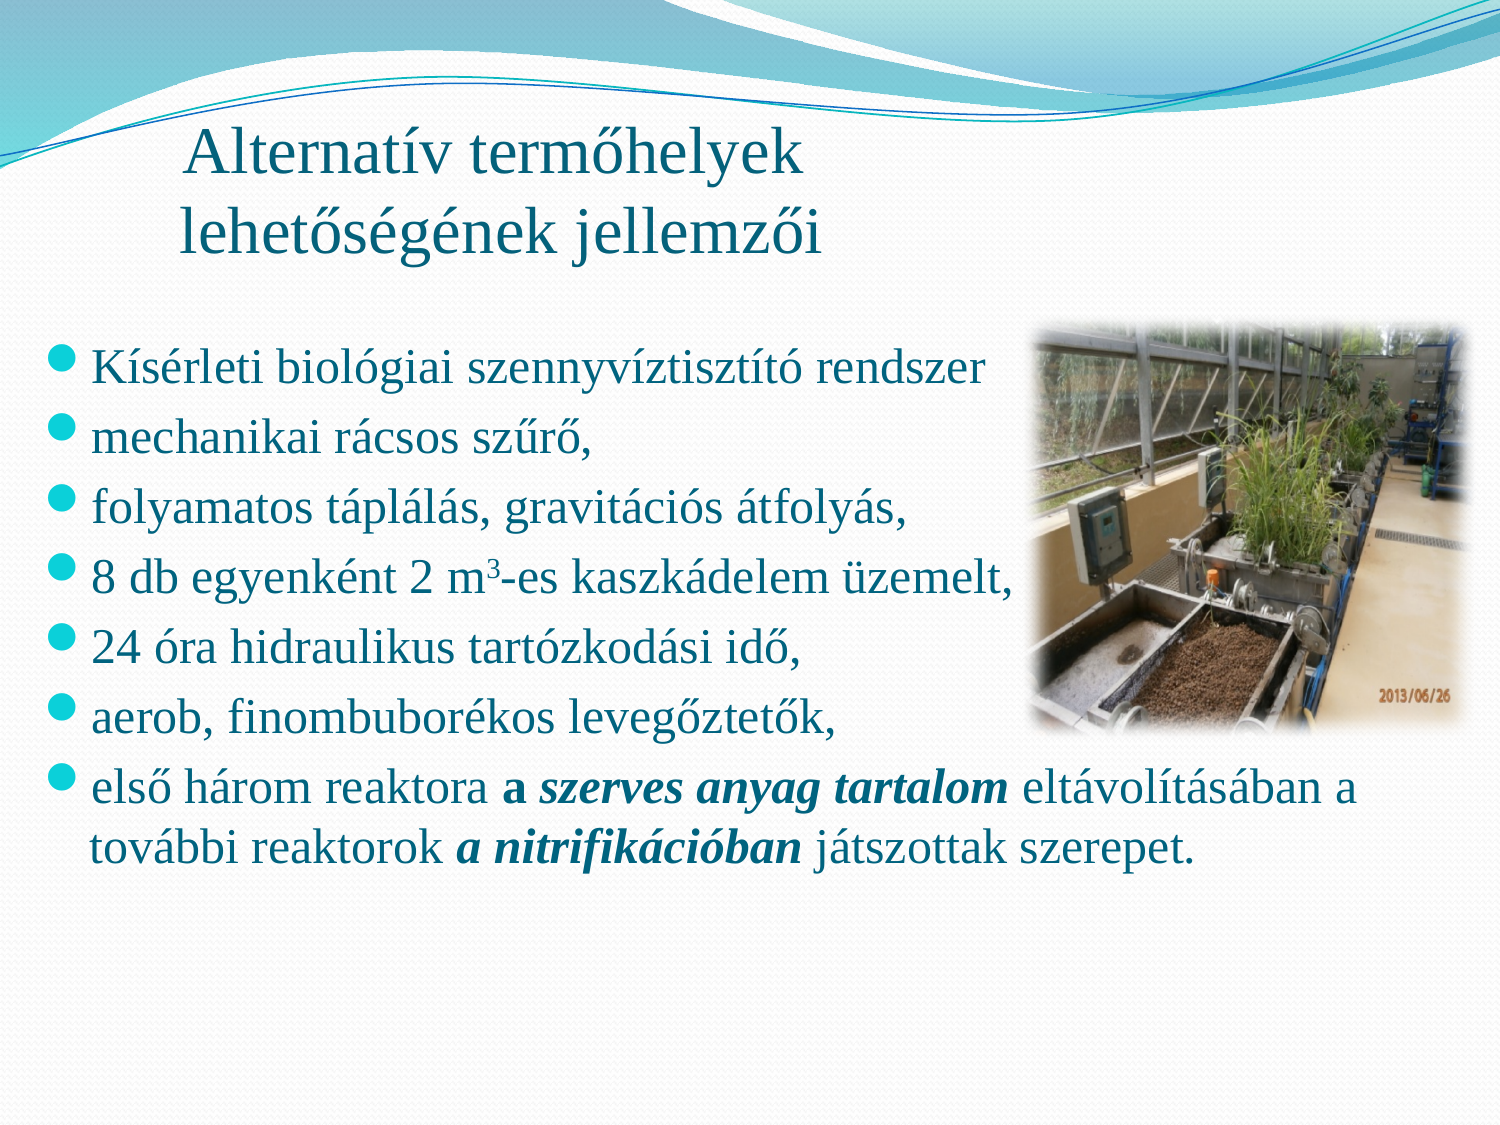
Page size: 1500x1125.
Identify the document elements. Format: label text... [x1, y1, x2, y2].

picture [1021, 314, 1477, 740]
title Alternatív termőhelyek lehetőségének jellemzői [171, 115, 833, 268]
list Kísérleti biológiai szennyvíztisztító rendszer mechanikai rácsos szűrő, folyamatos táplálás, gravitációs átfolyás, 8 db egyenként 2 m3-es kaszkádelem üzemelt, 24 óra hidraulikus tartózkodási idő, aerob, finombuborékos levegőztetők, első három reaktora a szerves anyag tartalom eltávolításában a további reaktorok a nitrifikációban játszottak szerepet. [29, 326, 1412, 994]
